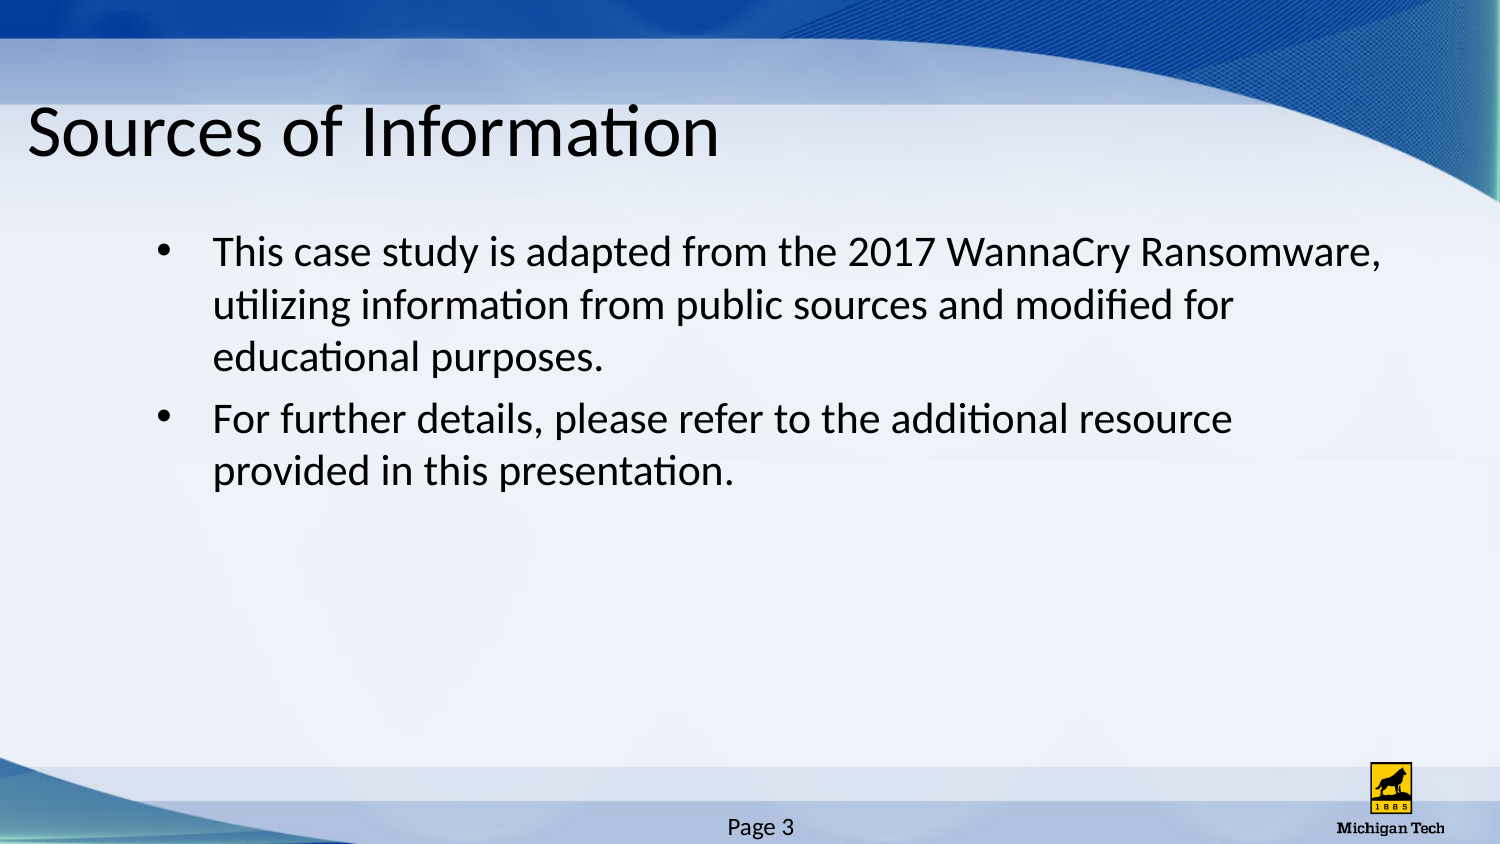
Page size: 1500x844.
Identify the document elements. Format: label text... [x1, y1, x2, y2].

title Sources of Information [12, 56, 1263, 197]
text_box This case study is adapted from the 2017 WannaCry Ransomware, utilizing information from public sources and modified for educational purposes. For further details, please refer to the additional resource provided in this presentation. [141, 215, 1406, 722]
picture [0, 0, 1500, 844]
